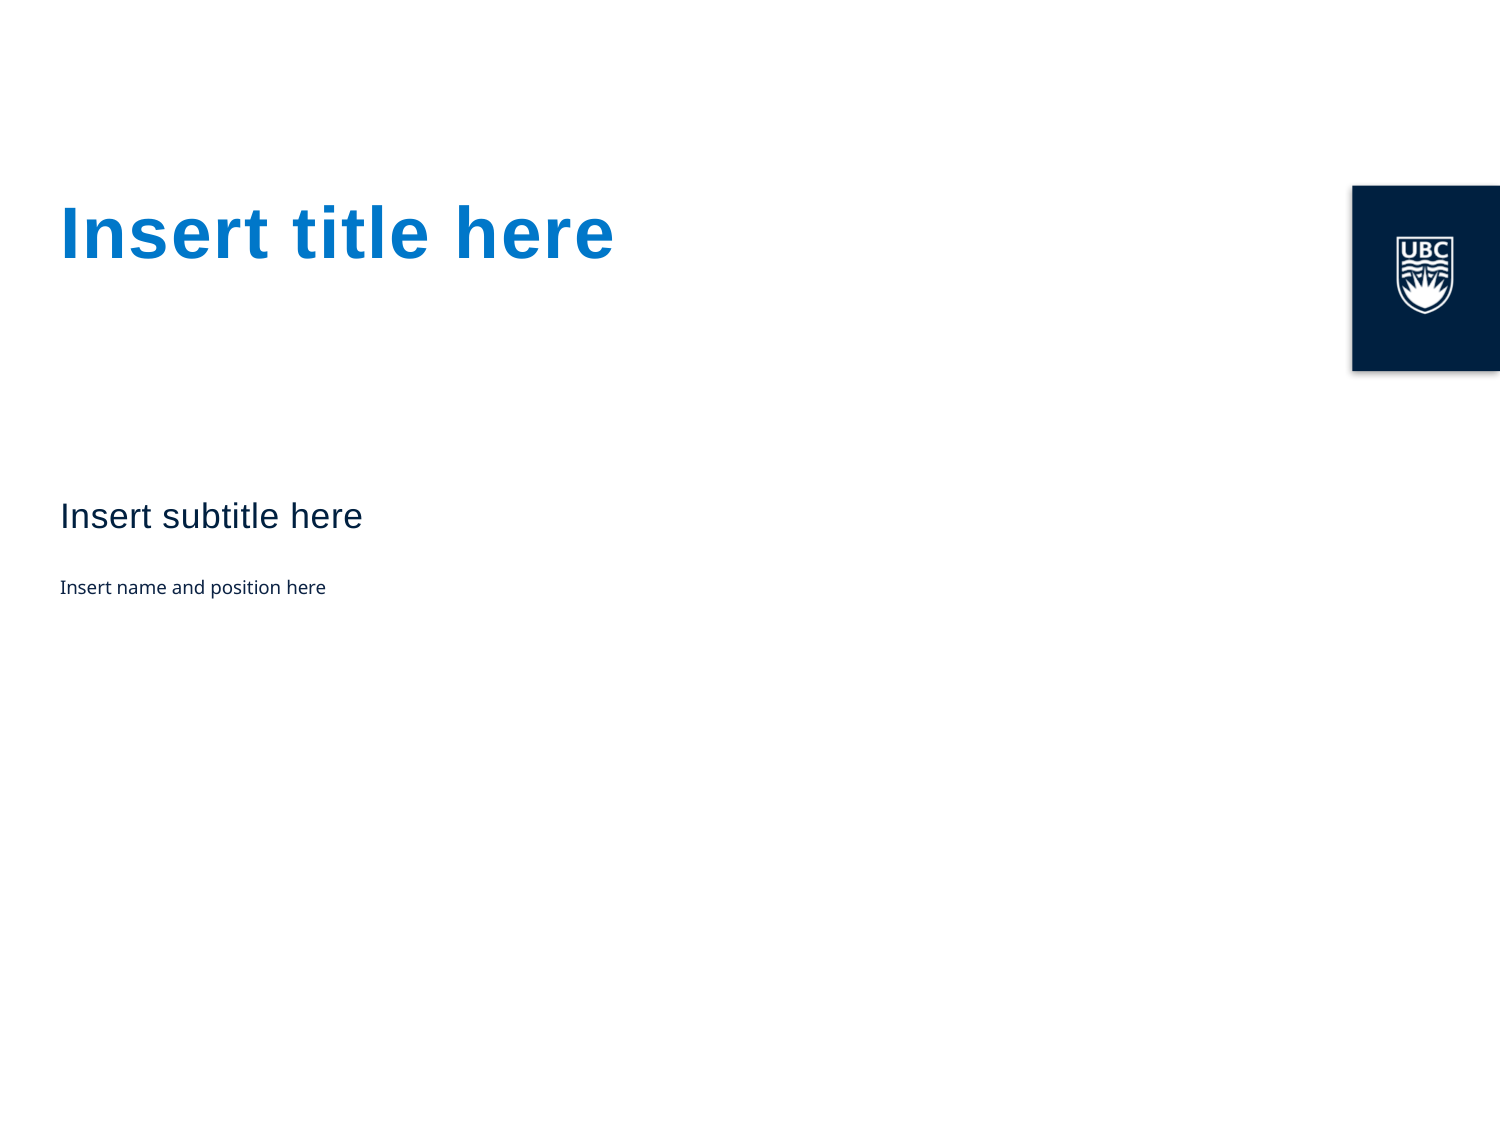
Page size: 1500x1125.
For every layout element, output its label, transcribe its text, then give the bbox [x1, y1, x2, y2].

list Insert name and position here [60, 575, 1164, 629]
list Insert subtitle here [60, 493, 1164, 546]
picture [1391, 232, 1459, 318]
title Insert title here [60, 185, 1164, 493]
